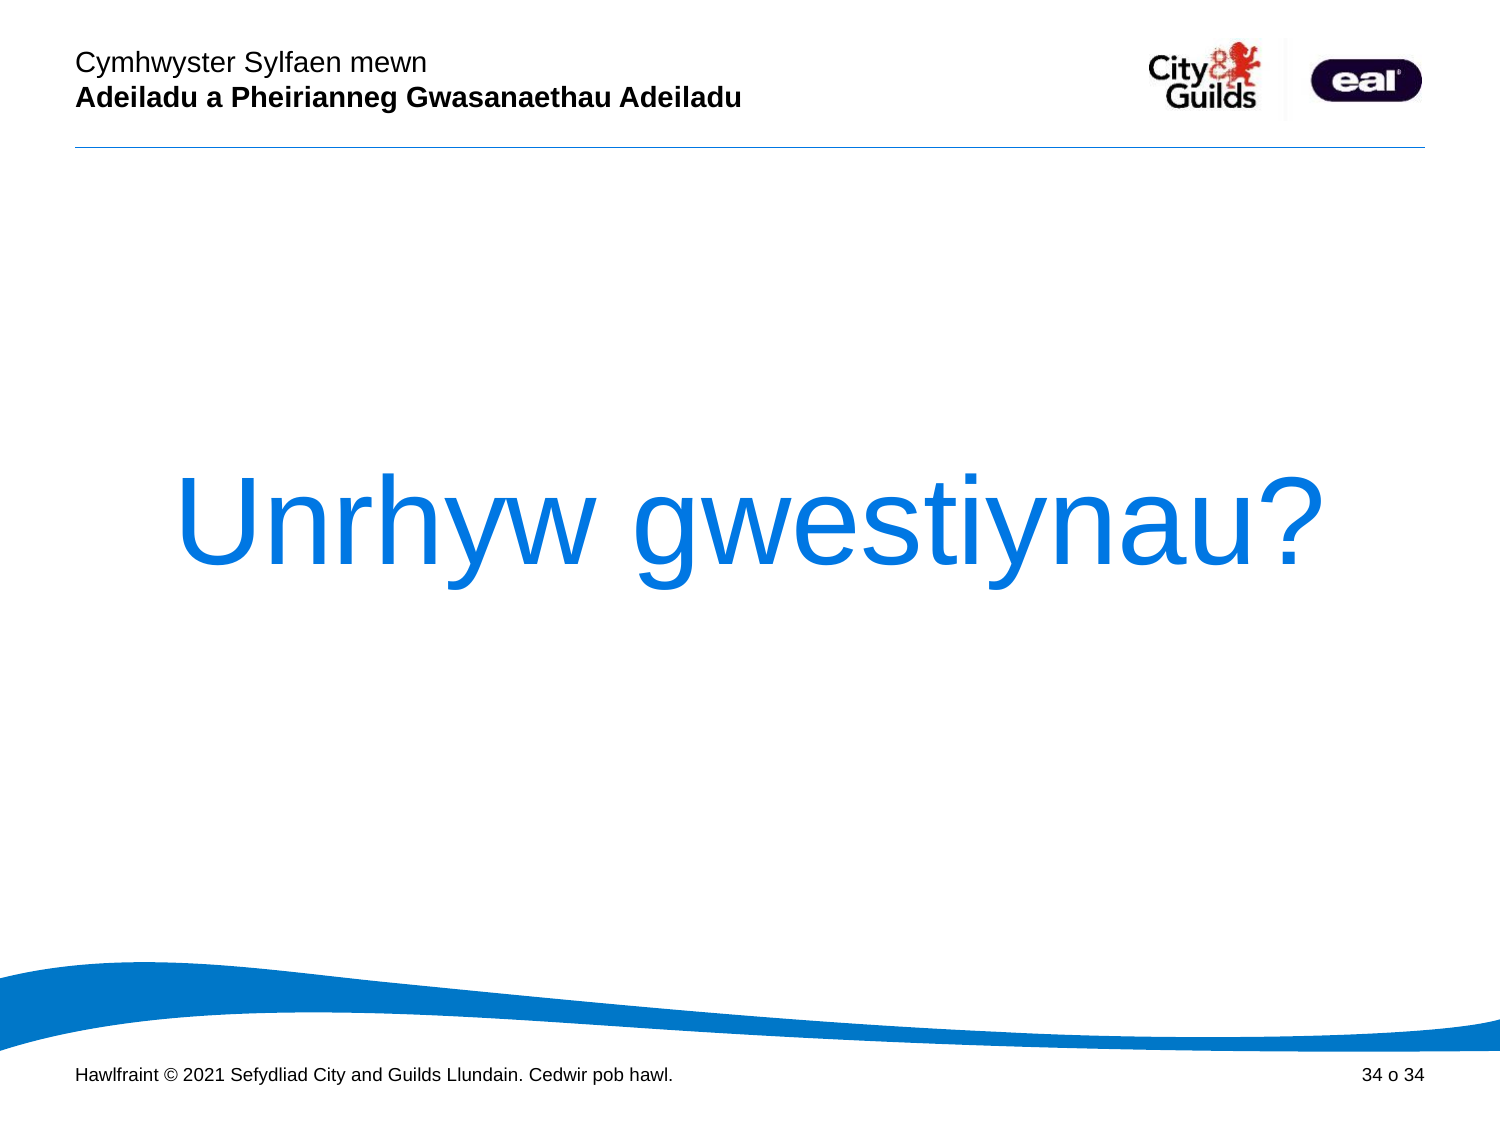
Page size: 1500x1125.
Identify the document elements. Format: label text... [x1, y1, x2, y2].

list Unrhyw gwestiynau? [74, 247, 1426, 946]
picture [1149, 38, 1422, 121]
